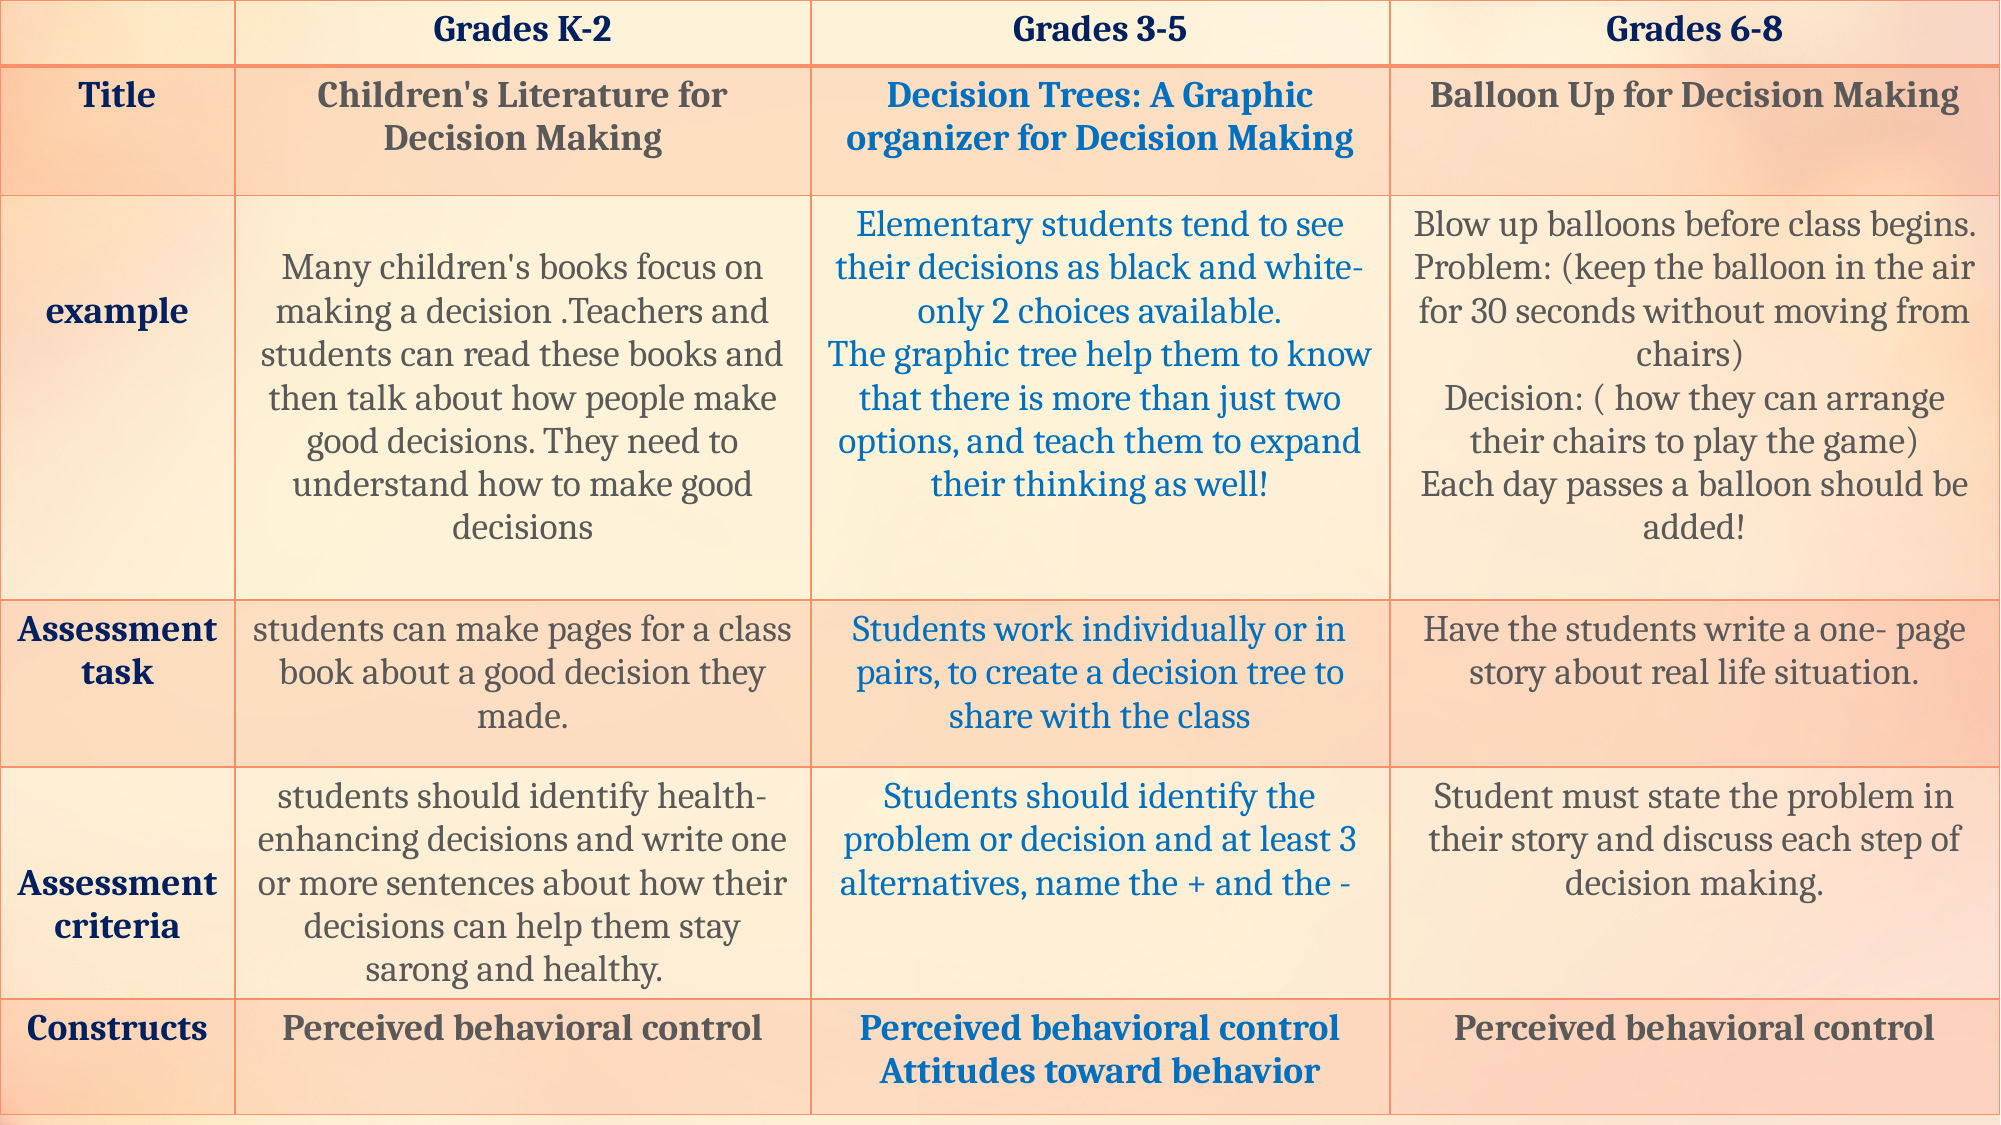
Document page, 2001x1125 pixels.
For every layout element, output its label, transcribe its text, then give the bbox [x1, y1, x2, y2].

table_header Grades 3-5 [812, 1, 1389, 64]
picture [0, 0, 2001, 1125]
table_cell Perceived behavioral control Attitudes toward behavior [812, 1000, 1389, 1114]
table_cell Elementary students tend to see their decisions as black and white- only 2 choices available. The graphic tree help them to know that there is more than just two options, and teach them to expand their thinking as well! [812, 196, 1389, 599]
table_cell Perceived behavioral control [236, 1000, 810, 1114]
table_header [1, 1, 234, 64]
table_cell Title [1, 68, 234, 195]
table_cell students should identify health-enhancing decisions and write one or more sentences about how their decisions can help them stay sarong and healthy. [236, 768, 810, 998]
table_cell students can make pages for a class book about a good decision they made. [236, 601, 810, 766]
table_cell example [1, 196, 234, 599]
table_cell Assessment criteria [1, 768, 234, 998]
table_cell Decision Trees: A Graphic organizer for Decision Making [812, 68, 1389, 195]
table_cell Students should identify the problem or decision and at least 3 alternatives, name the + and the - [812, 768, 1389, 998]
table_cell Perceived behavioral control [1391, 1000, 1999, 1114]
table_header Grades 6-8 [1391, 1, 1999, 64]
table_cell Student must state the problem in their story and discuss each step of decision making. [1391, 768, 1999, 998]
table_cell Blow up balloons before class begins. Problem: (keep the balloon in the air for 30 seconds without moving from chairs) Decision: ( how they can arrange their chairs to play the game) Each day passes a balloon should be added! [1391, 196, 1999, 599]
table_cell Students work individually or in pairs, to create a decision tree to share with the class [812, 601, 1389, 766]
table_cell Constructs [1, 1000, 234, 1114]
table_cell Children's Literature for Decision Making [236, 68, 810, 195]
table_cell Assessment task [1, 601, 234, 766]
table_cell Balloon Up for Decision Making [1391, 68, 1999, 195]
table_header Grades K-2 [236, 1, 810, 64]
table_cell Many children's books focus on making a decision .Teachers and students can read these books and then talk about how people make good decisions. They need to understand how to make good decisions [236, 196, 810, 599]
table_cell Have the students write a one- page story about real life situation. [1391, 601, 1999, 766]
